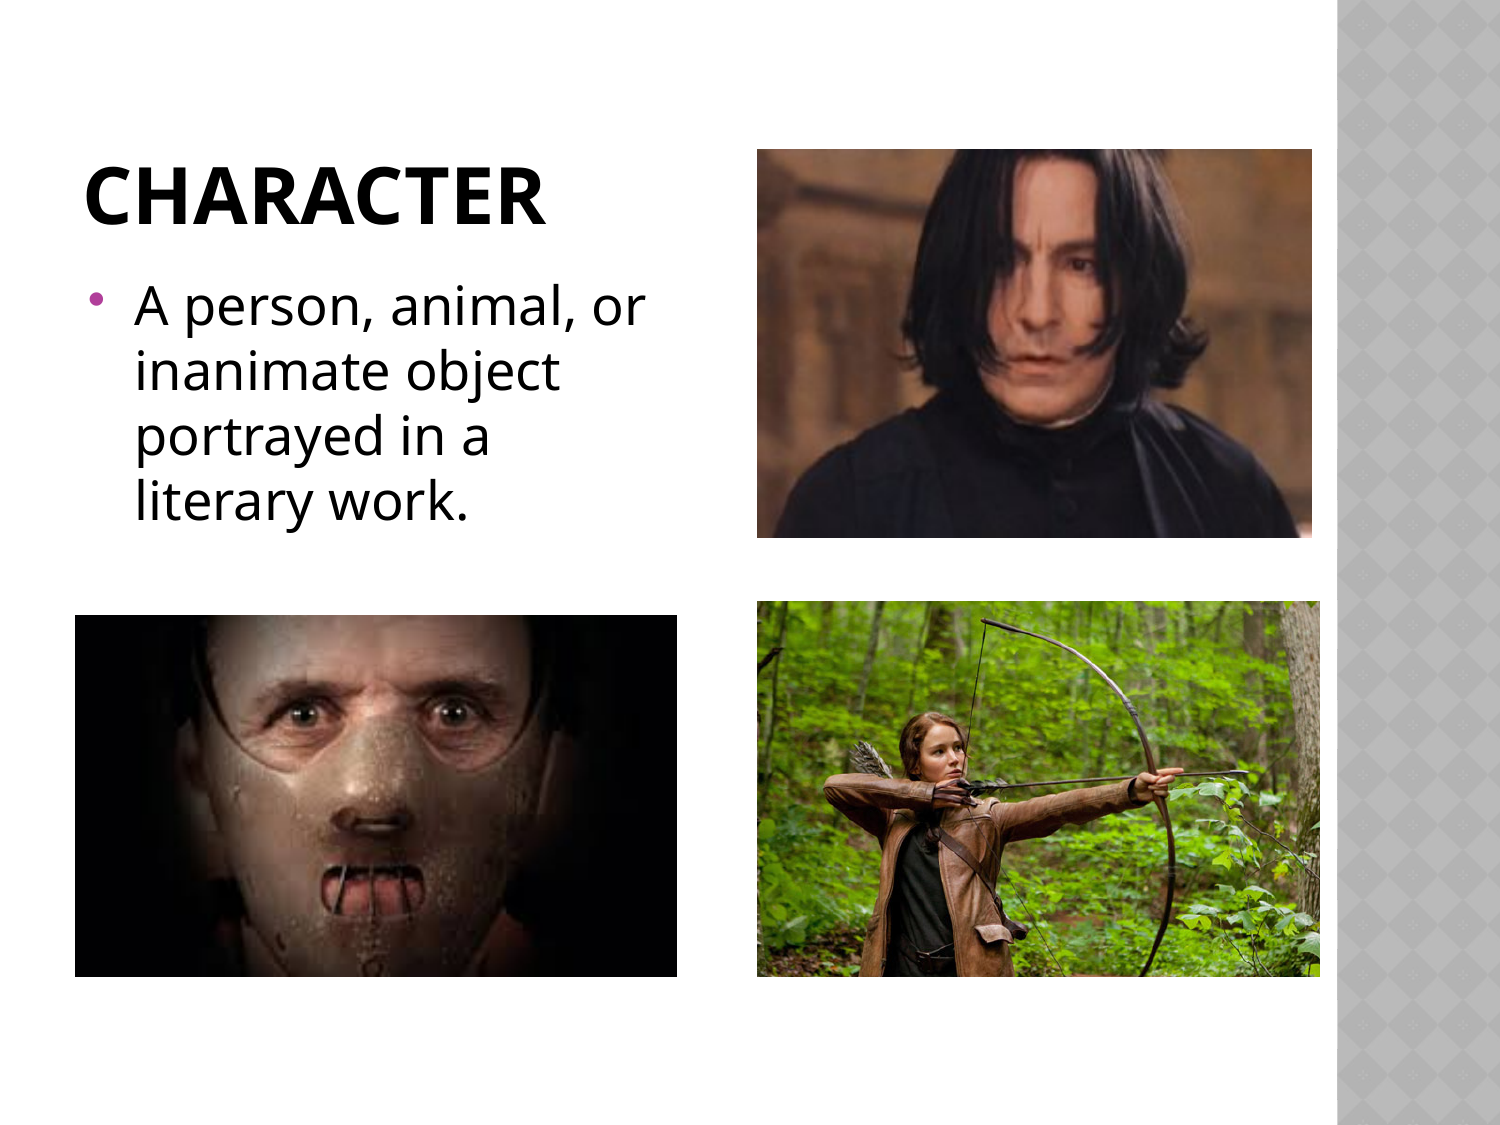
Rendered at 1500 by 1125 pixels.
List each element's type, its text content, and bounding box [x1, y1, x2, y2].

picture [756, 149, 1312, 538]
picture [756, 601, 1320, 978]
title Character [75, 52, 1263, 240]
list A person, animal, or inanimate object portrayed in a literary work. [75, 264, 700, 575]
picture [74, 615, 677, 978]
